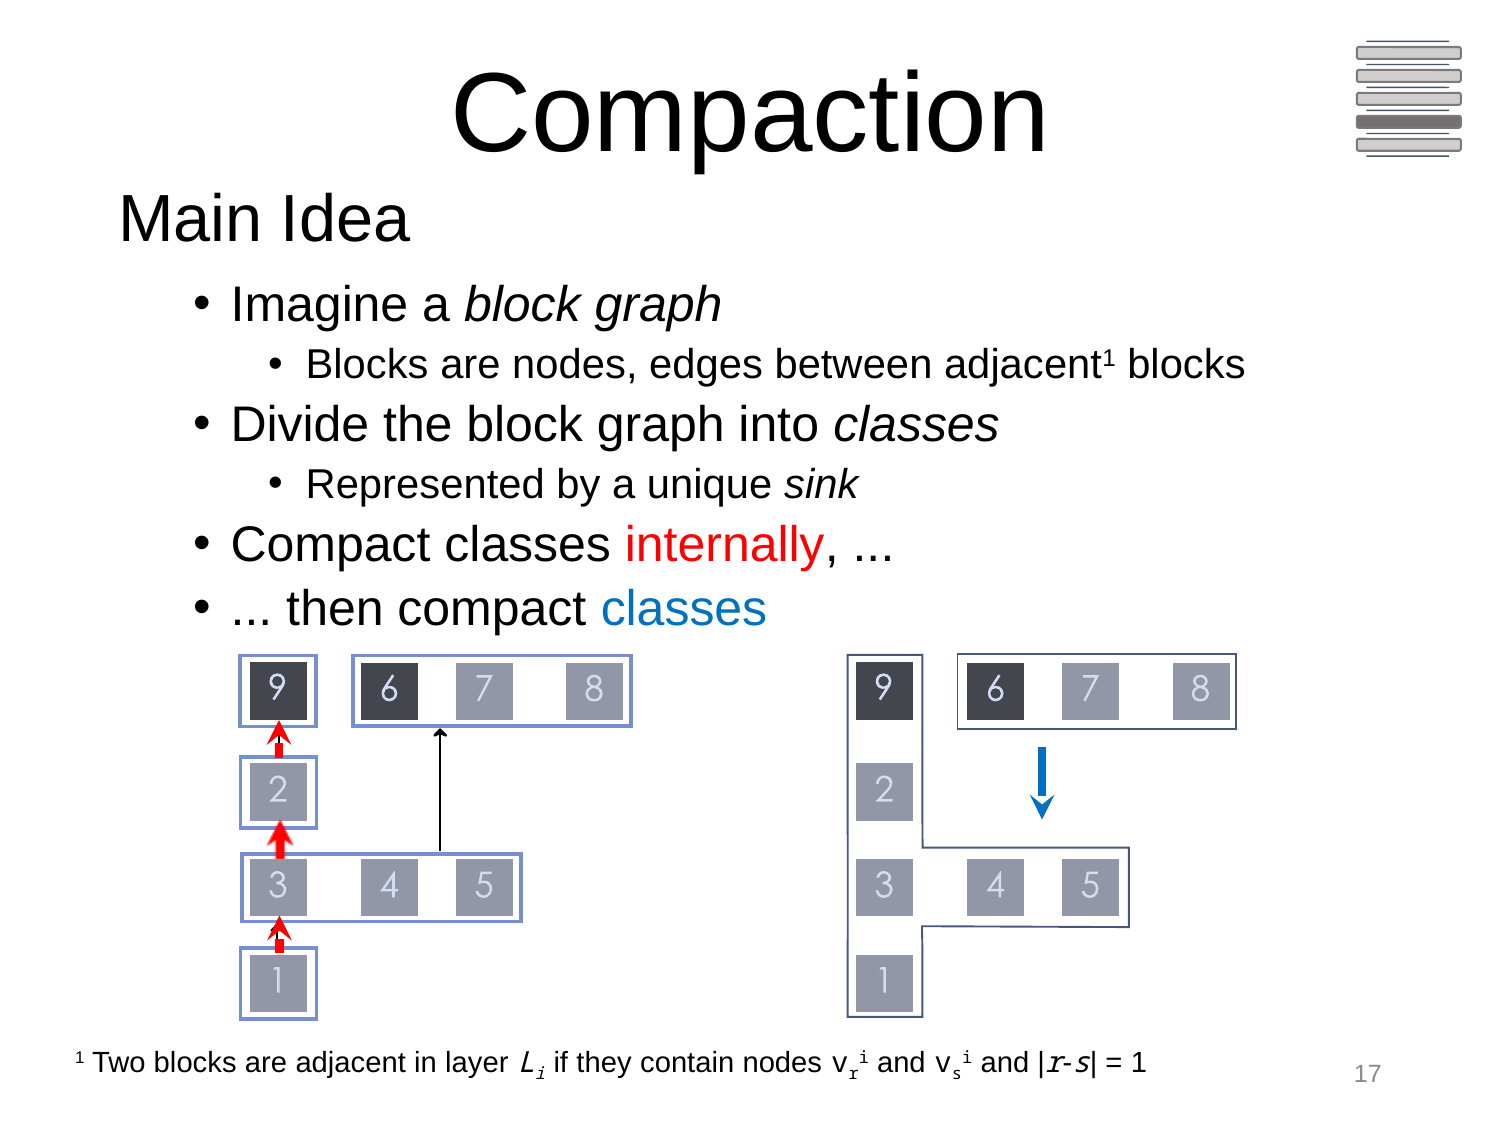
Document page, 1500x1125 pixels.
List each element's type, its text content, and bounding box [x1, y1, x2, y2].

picture [234, 649, 638, 1025]
text_box 1 Two blocks are adjacent in layer Li if they contain nodes vri and vsi and |r-s| = 1 [60, 1035, 1162, 1125]
slide_number 16 [1162, 1042, 1397, 1103]
picture [840, 649, 1244, 1025]
title Compaction [103, 37, 1397, 175]
list Main Idea Imagine a block graph Blocks are nodes, edges between adjacent1 blocks Divide the block graph into classes Represented by a unique sink Compact classes internally, ... ... then compact classes [103, 175, 1397, 960]
